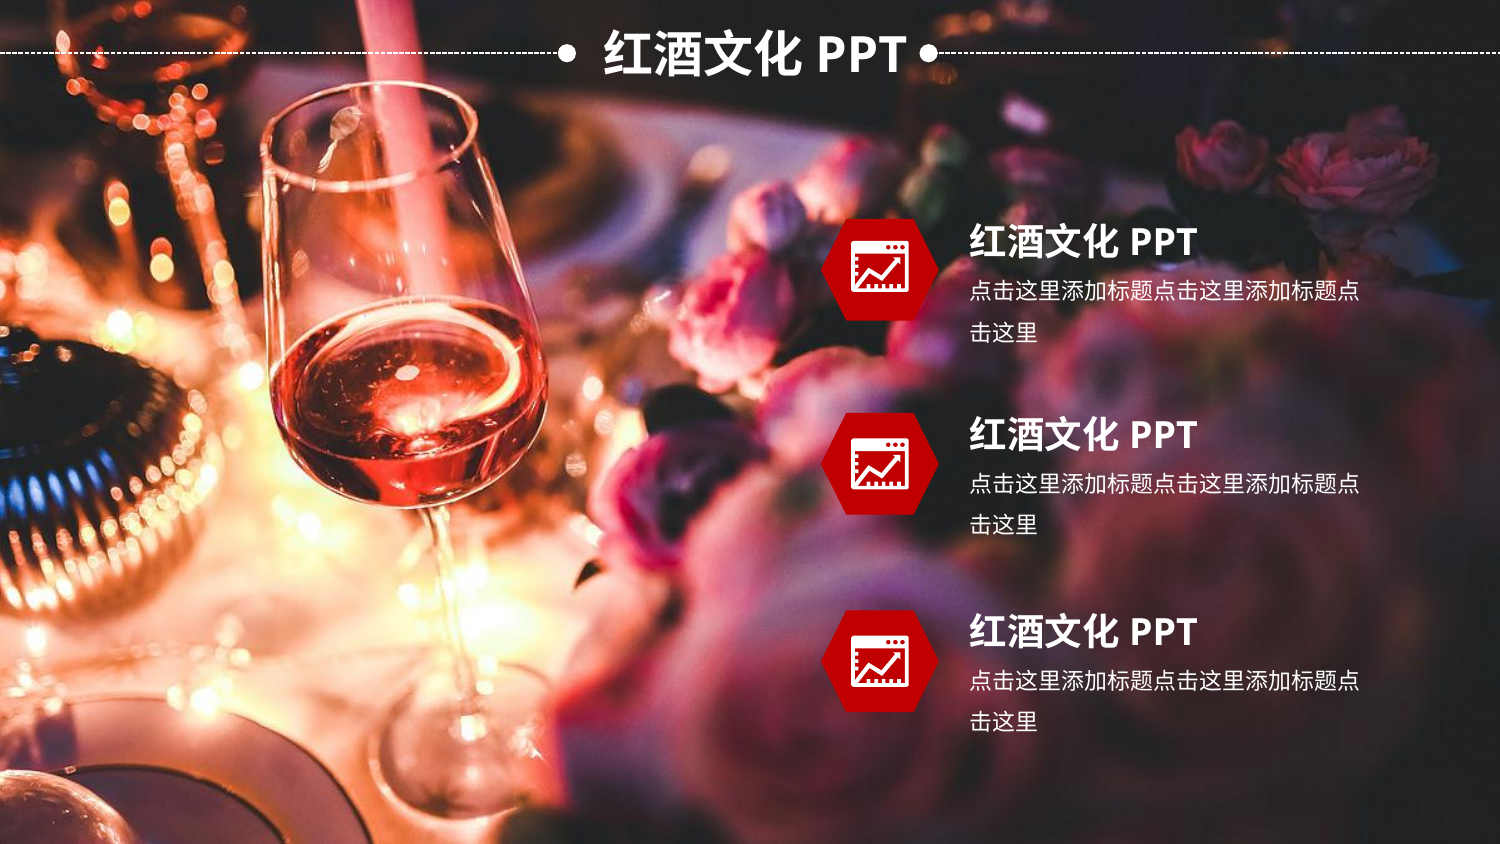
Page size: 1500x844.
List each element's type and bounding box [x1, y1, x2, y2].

text_box [850, 635, 909, 687]
picture [0, 0, 1500, 844]
text_box [850, 240, 909, 293]
text_box [850, 438, 909, 490]
